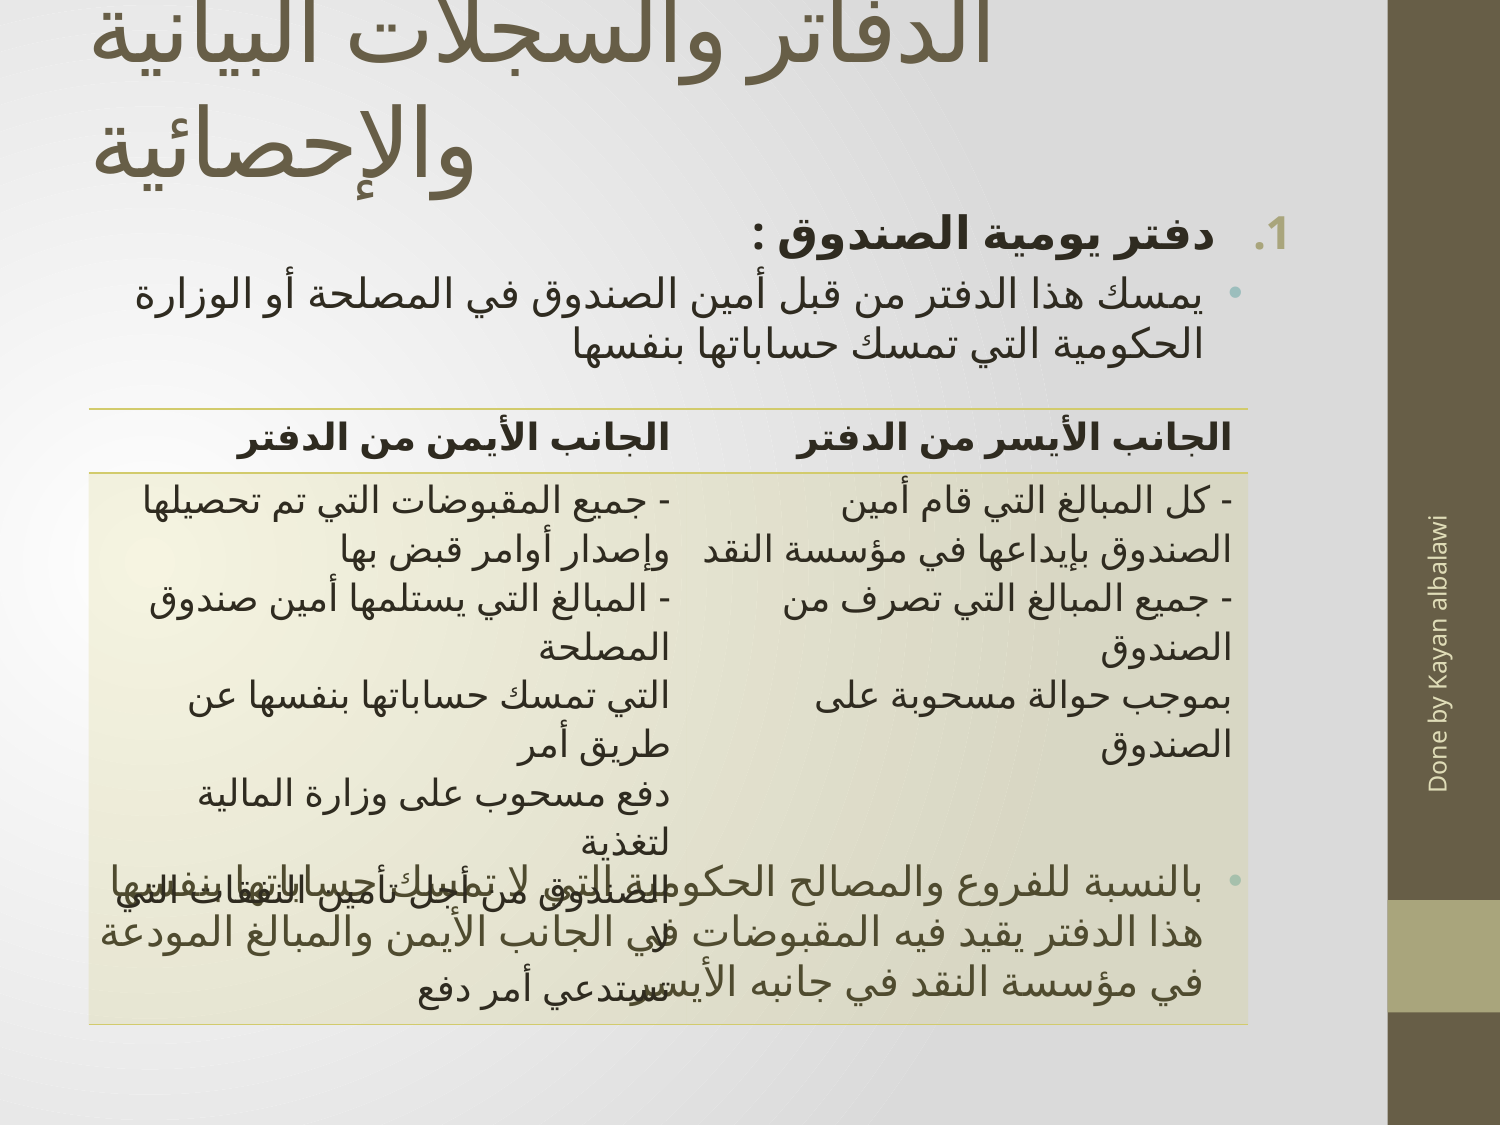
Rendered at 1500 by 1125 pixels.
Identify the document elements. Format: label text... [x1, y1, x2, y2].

table_header الجانب الأيمن من الدفتر [89, 410, 686, 472]
table_cell - كل المبالغ التي قام أمين الصندوق بإيداعها في مؤسسة النقد - جميع المبالغ التي تصرف من الصندوق بموجب حوالة مسحوبة على الصندوق [686, 474, 1248, 1024]
table_cell - جميع المقبوضات التي تم تحصيلها وإصدار أوامر قبض بها - المبالغ التي يستلمها أمين صندوق المصلحة التي تمسك حساباتها بنفسها عن طريق أمر دفع مسحوب على وزارة المالية لتغذية الصندوق من أجل تأمين النفقات التي لا تستدعي أمر دفع [89, 474, 686, 1024]
list دفتر يومية الصندوق : يمسك هذا الدفتر من قبل أمين الصندوق في المصلحة أو الوزارة الحكومية التي تمسك حساباتها بنفسها بالنسبة للفروع والمصالح الحكومية التي لا تمسك حساباتها بنفسها هذا الدفتر يقيد فيه المقبوضات في الجانب الأيمن والمبالغ المودعة في مؤسسة النقد في جانبه الأيسر [75, 196, 1325, 1050]
footer Done by Kayan albalawi [1408, 500, 1469, 889]
table_header الجانب الأيسر من الدفتر [686, 410, 1248, 472]
title الدفاتر والسجلات البيانية والإحصائية [75, 45, 1325, 196]
